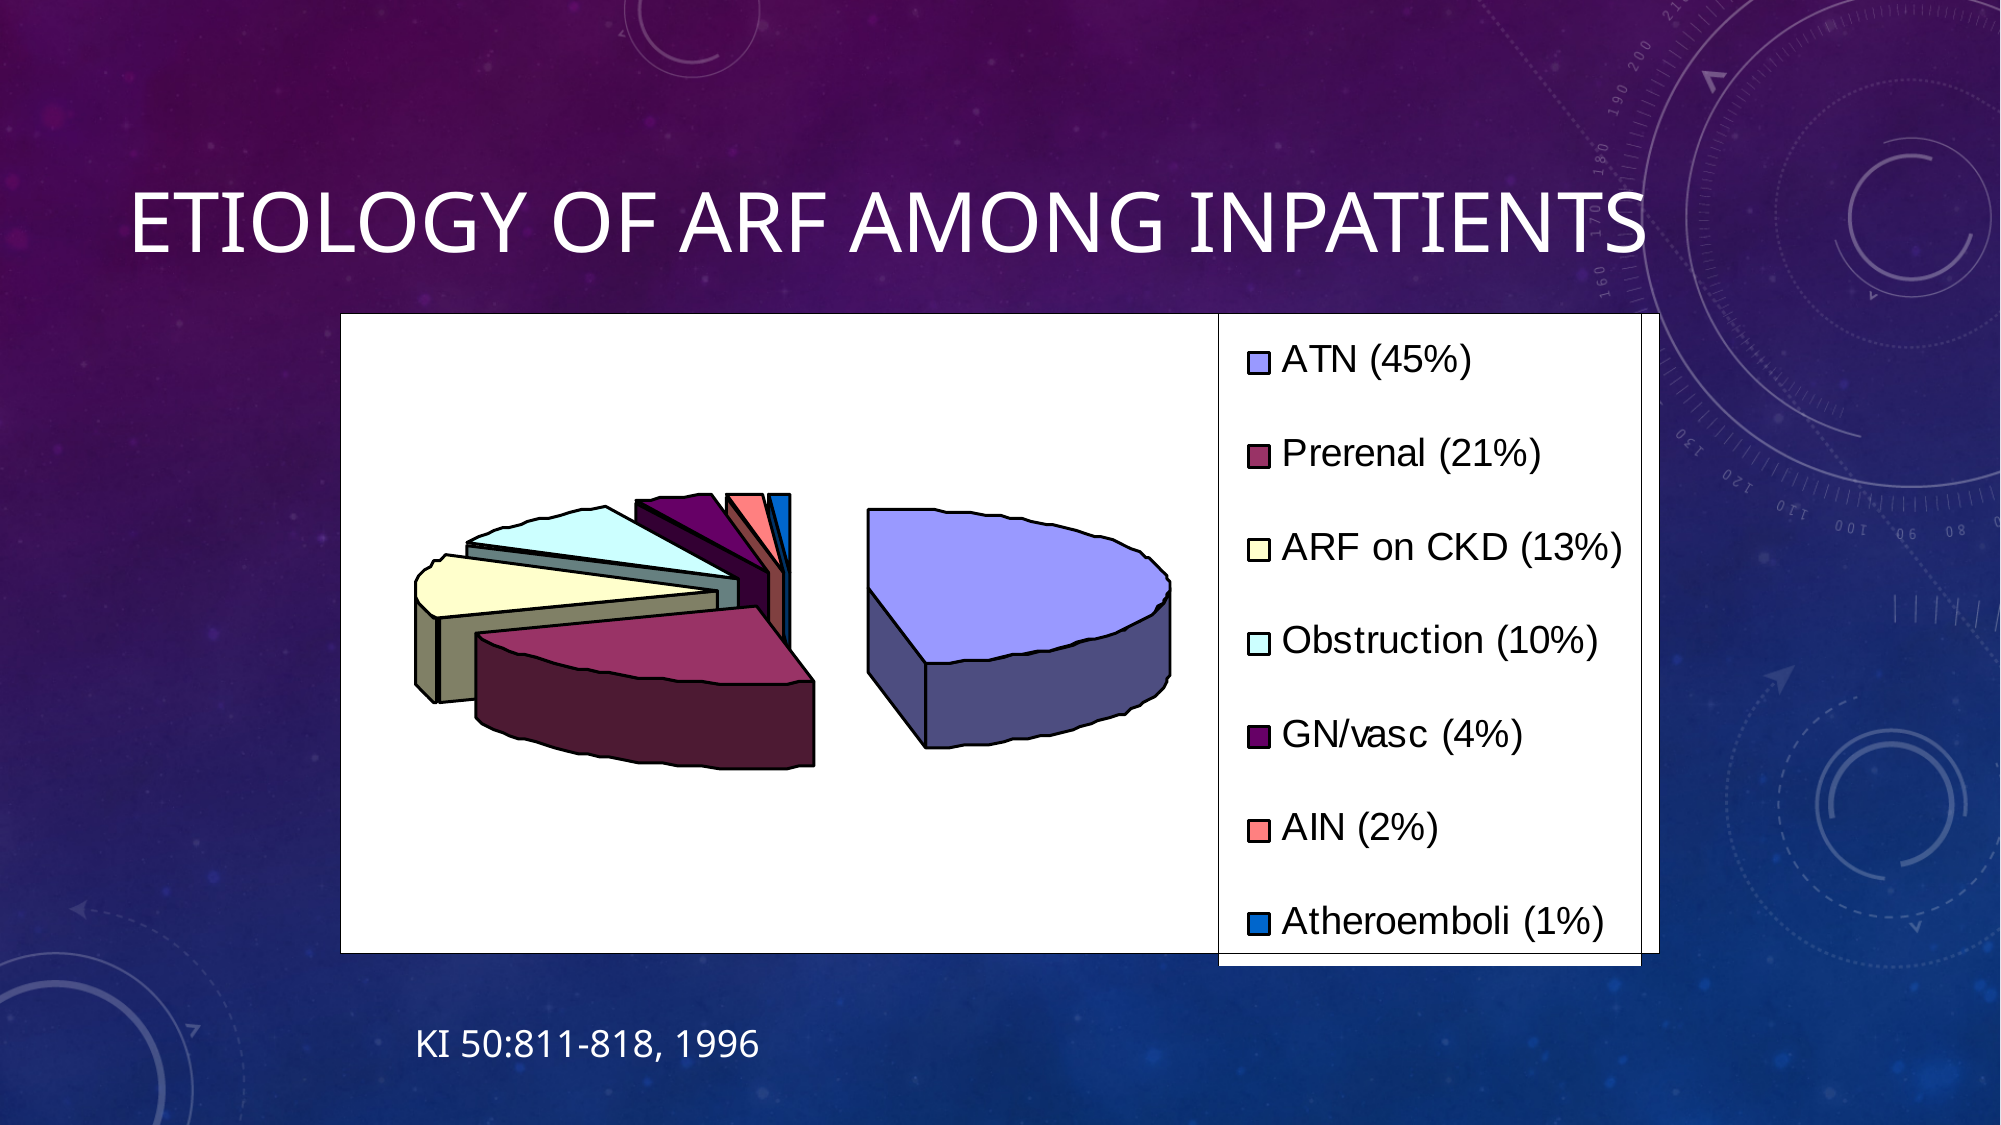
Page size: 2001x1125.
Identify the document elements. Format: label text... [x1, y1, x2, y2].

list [324, 297, 1678, 969]
text_box KI 50:811-818, 1996 [399, 1012, 1150, 1073]
title Etiology of ARF among Inpatients [112, 99, 1775, 339]
picture [0, 0, 2001, 1125]
